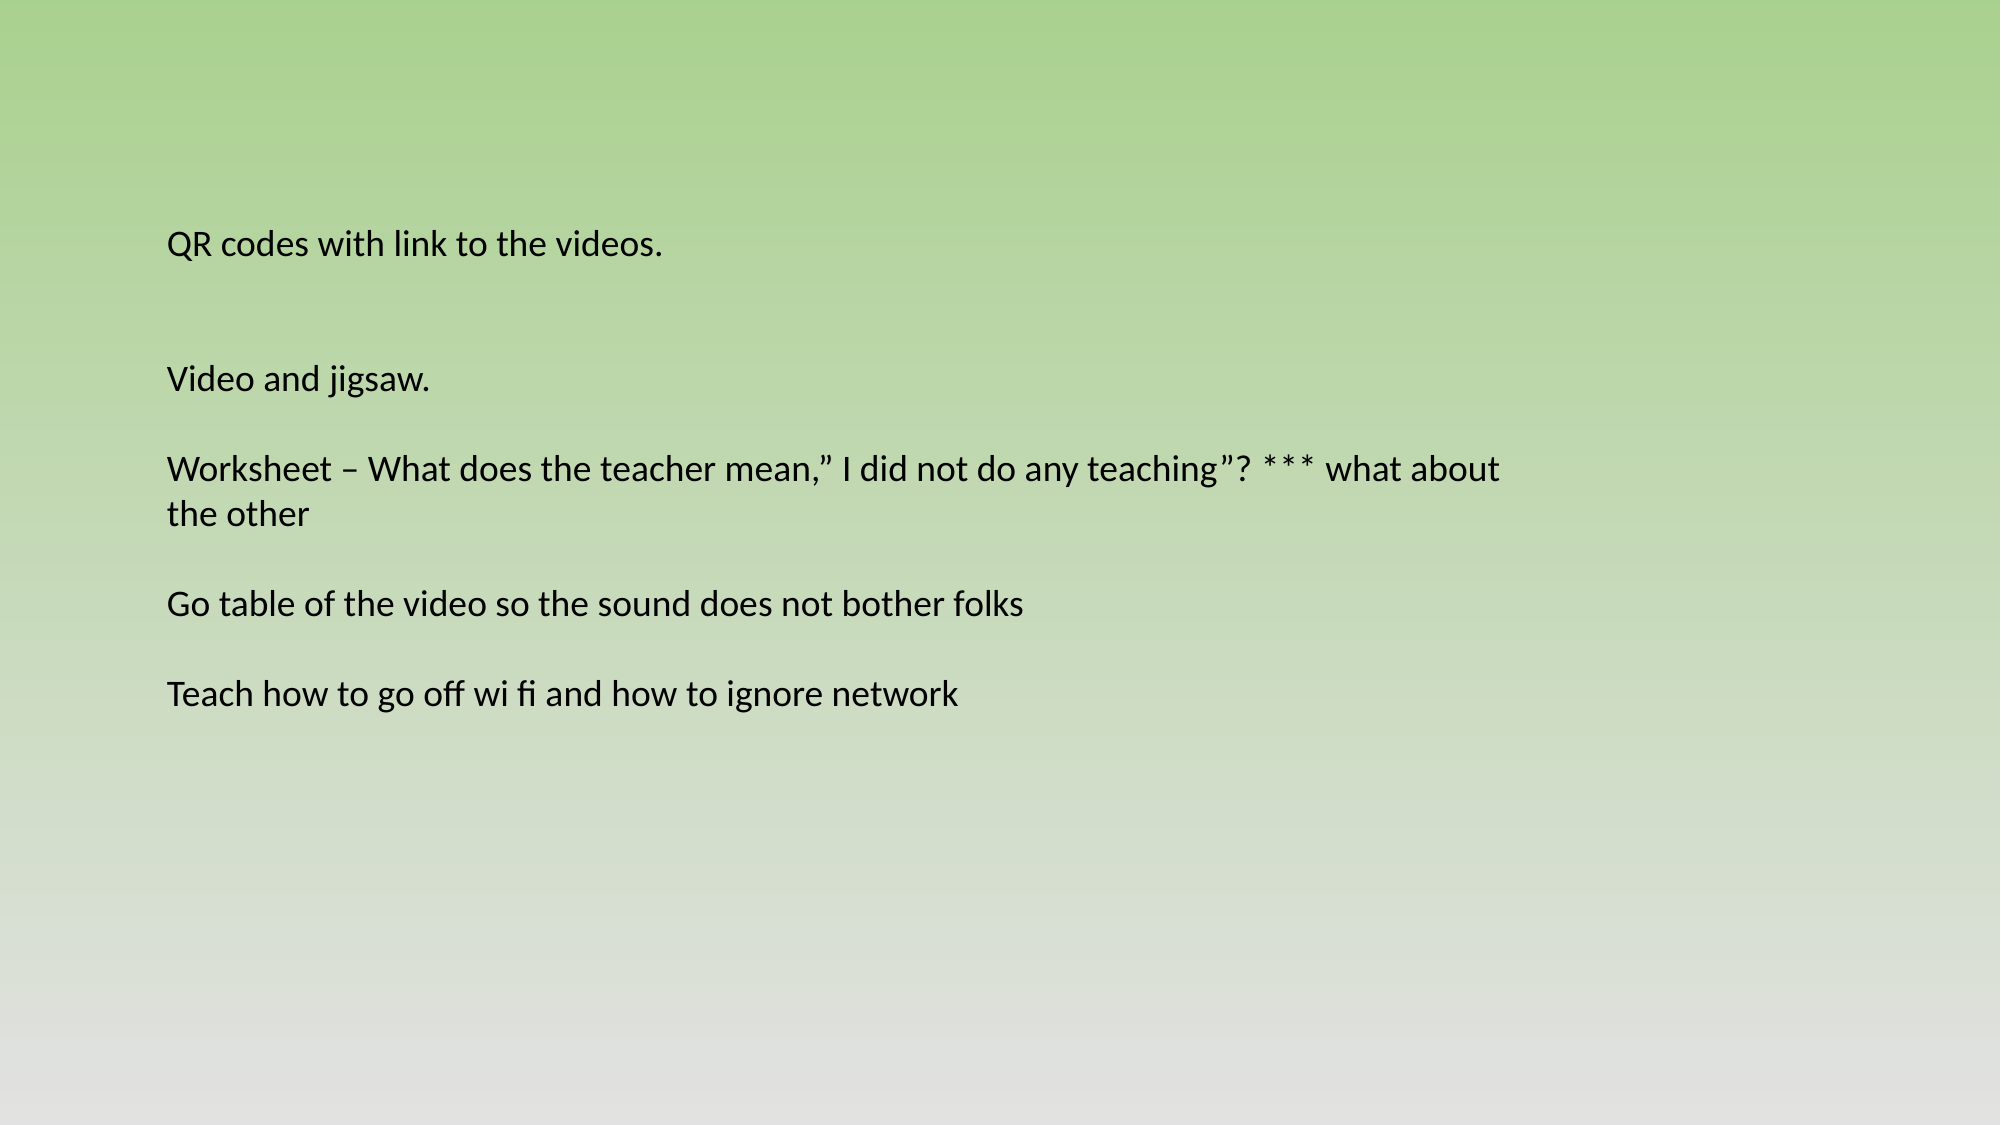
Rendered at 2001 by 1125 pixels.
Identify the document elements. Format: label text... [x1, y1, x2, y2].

text_box QR codes with link to the videos. Video and jigsaw. Worksheet – What does the teacher mean,” I did not do any teaching”? *** what about the other Go table of the video so the sound does not bother folks Teach how to go off wi fi and how to ignore network [152, 211, 1566, 811]
